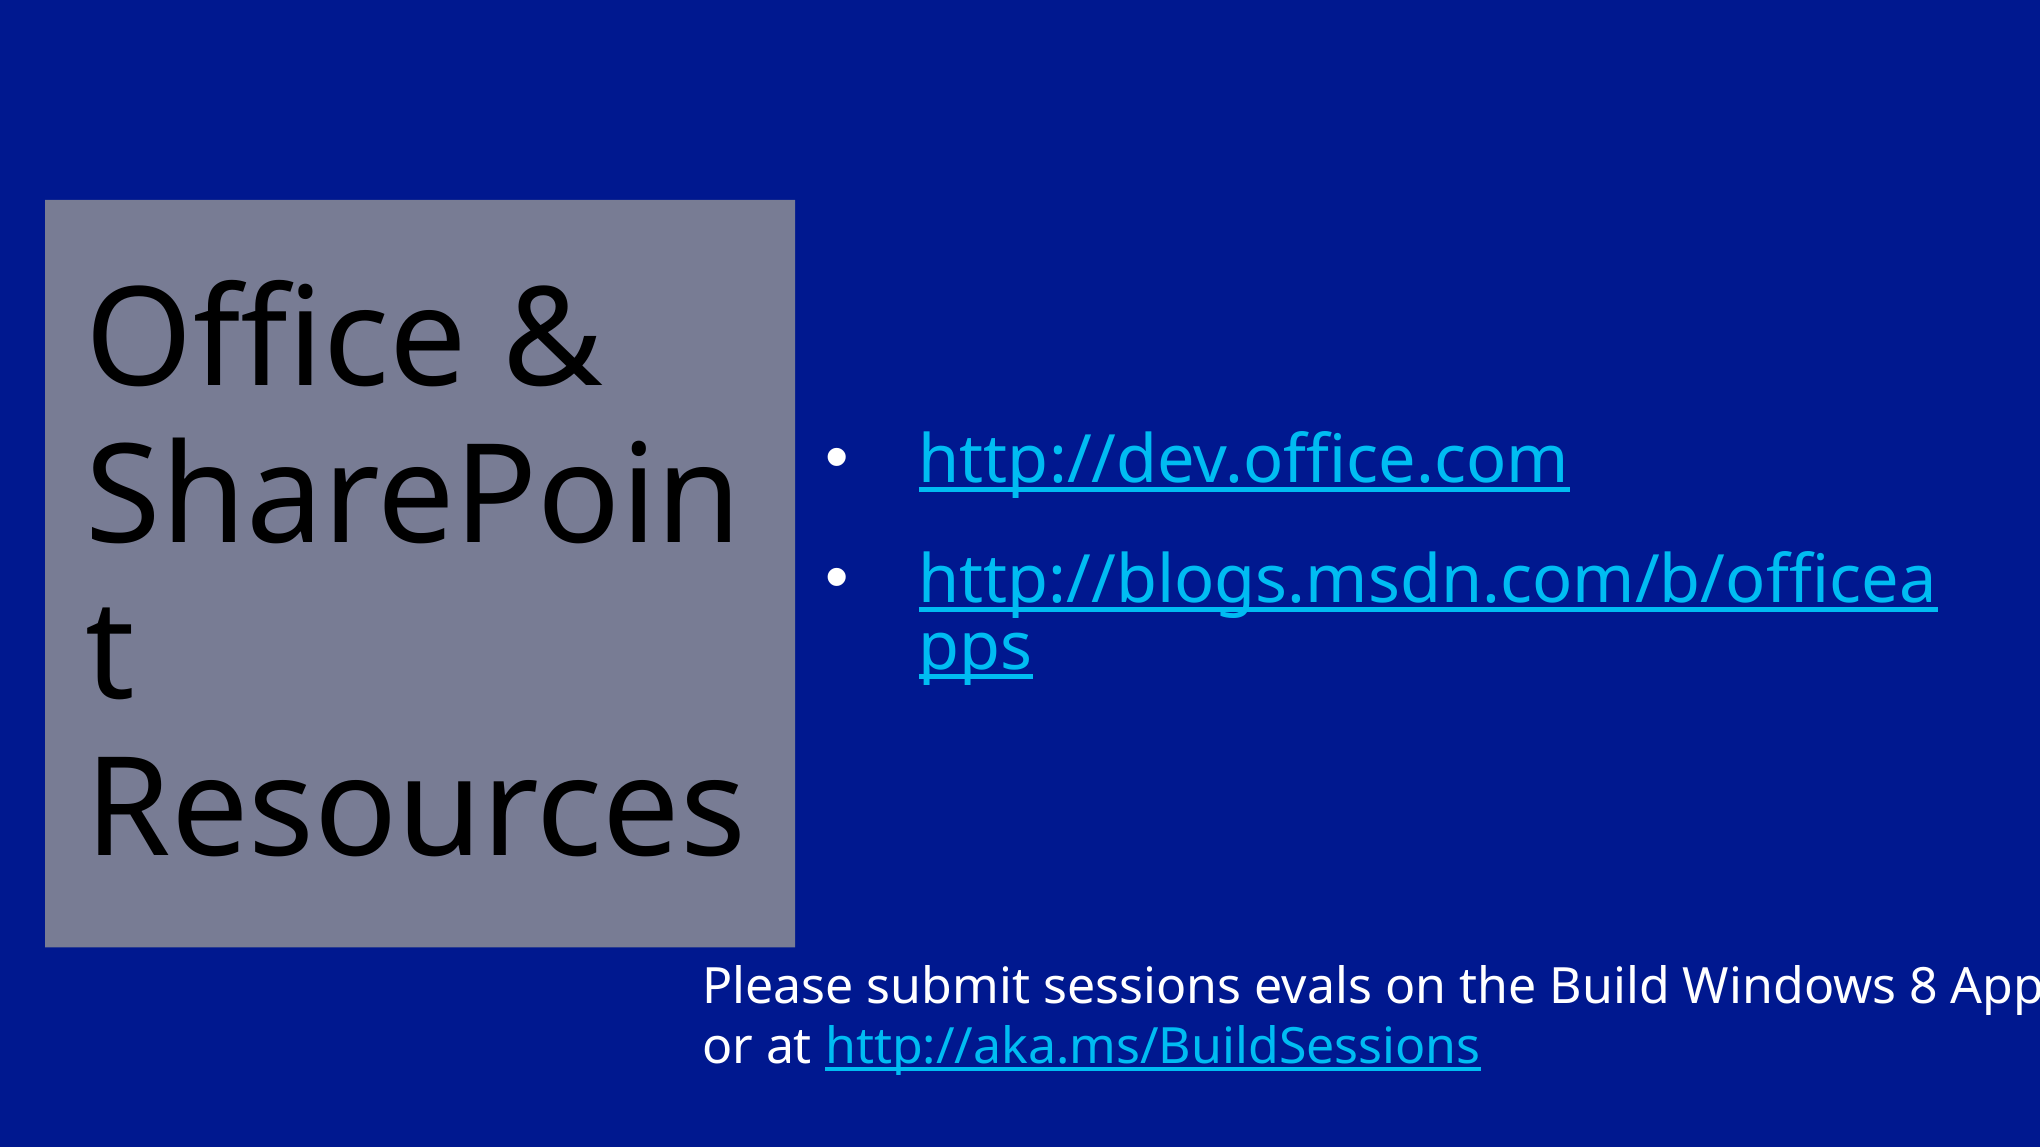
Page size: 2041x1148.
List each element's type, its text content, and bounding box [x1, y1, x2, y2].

title Office & SharePoint Resources [45, 199, 796, 948]
list http://dev.office.com http://blogs.msdn.com/b/officeapps [796, 498, 1982, 649]
text_box Please submit sessions evals on the Build Windows 8 App or at http://aka.ms/BuildSessions [687, 945, 2041, 1089]
